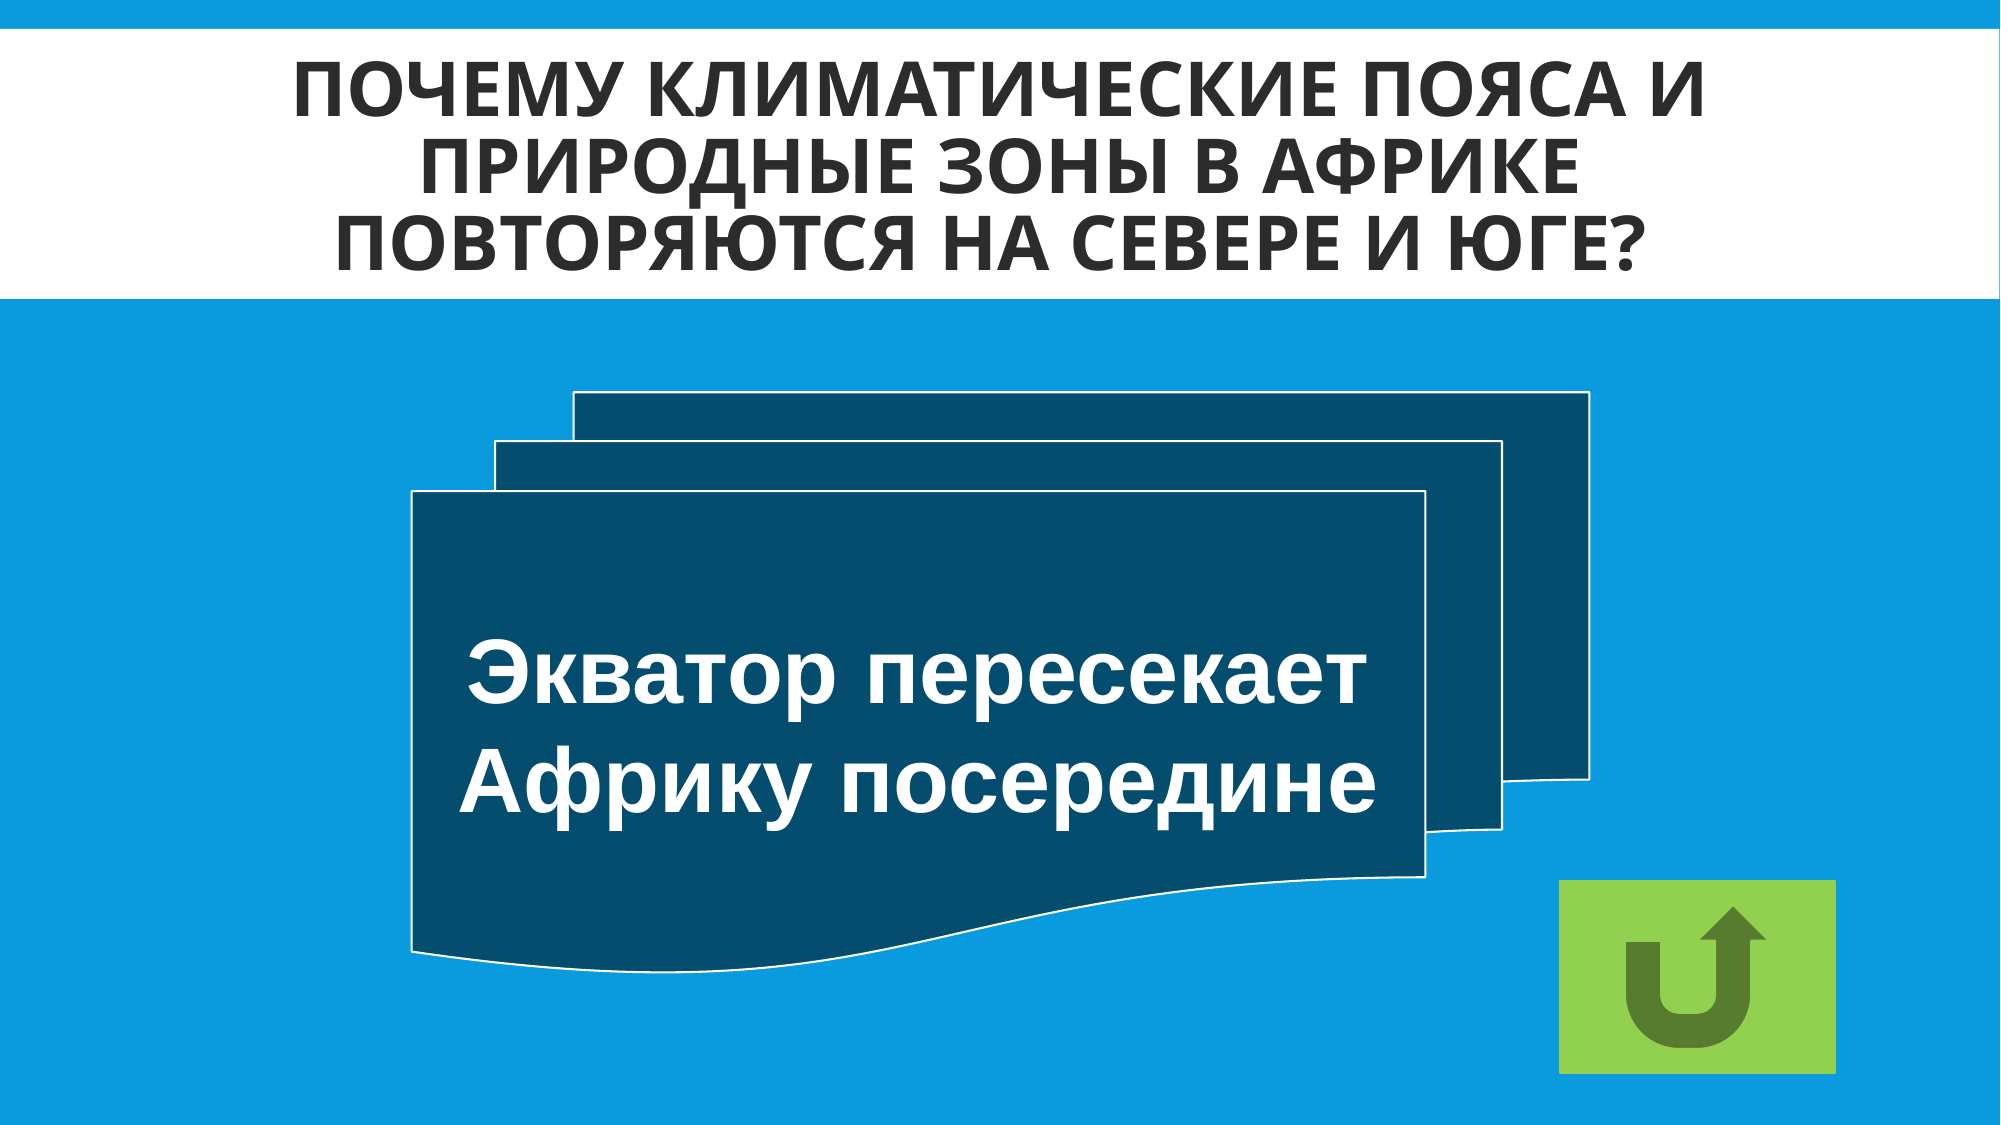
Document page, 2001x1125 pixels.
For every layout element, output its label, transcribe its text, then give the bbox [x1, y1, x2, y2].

title Почему климатические пояса и природные зоны в Африке повторяются на севере и юге? [197, 46, 1803, 295]
text_box [1559, 880, 1836, 1074]
text_box Экватор пересекает Африку посередине [410, 391, 1591, 974]
